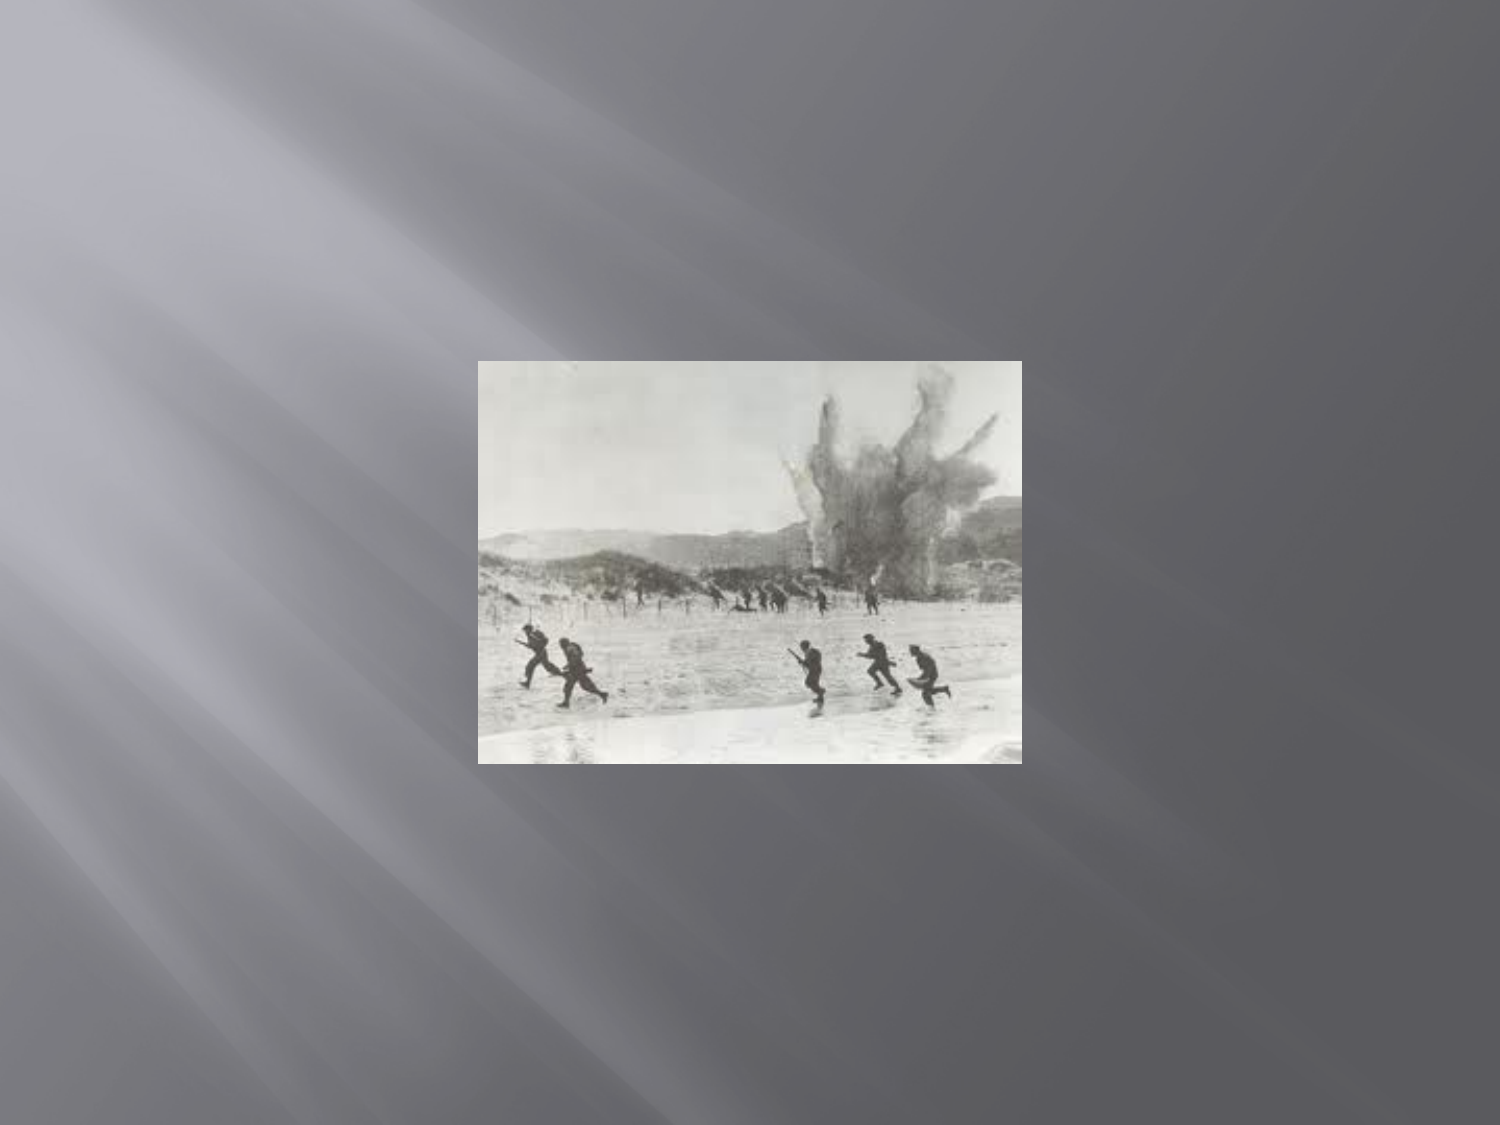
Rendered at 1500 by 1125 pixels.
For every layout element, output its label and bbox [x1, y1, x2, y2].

picture [477, 361, 1023, 764]
